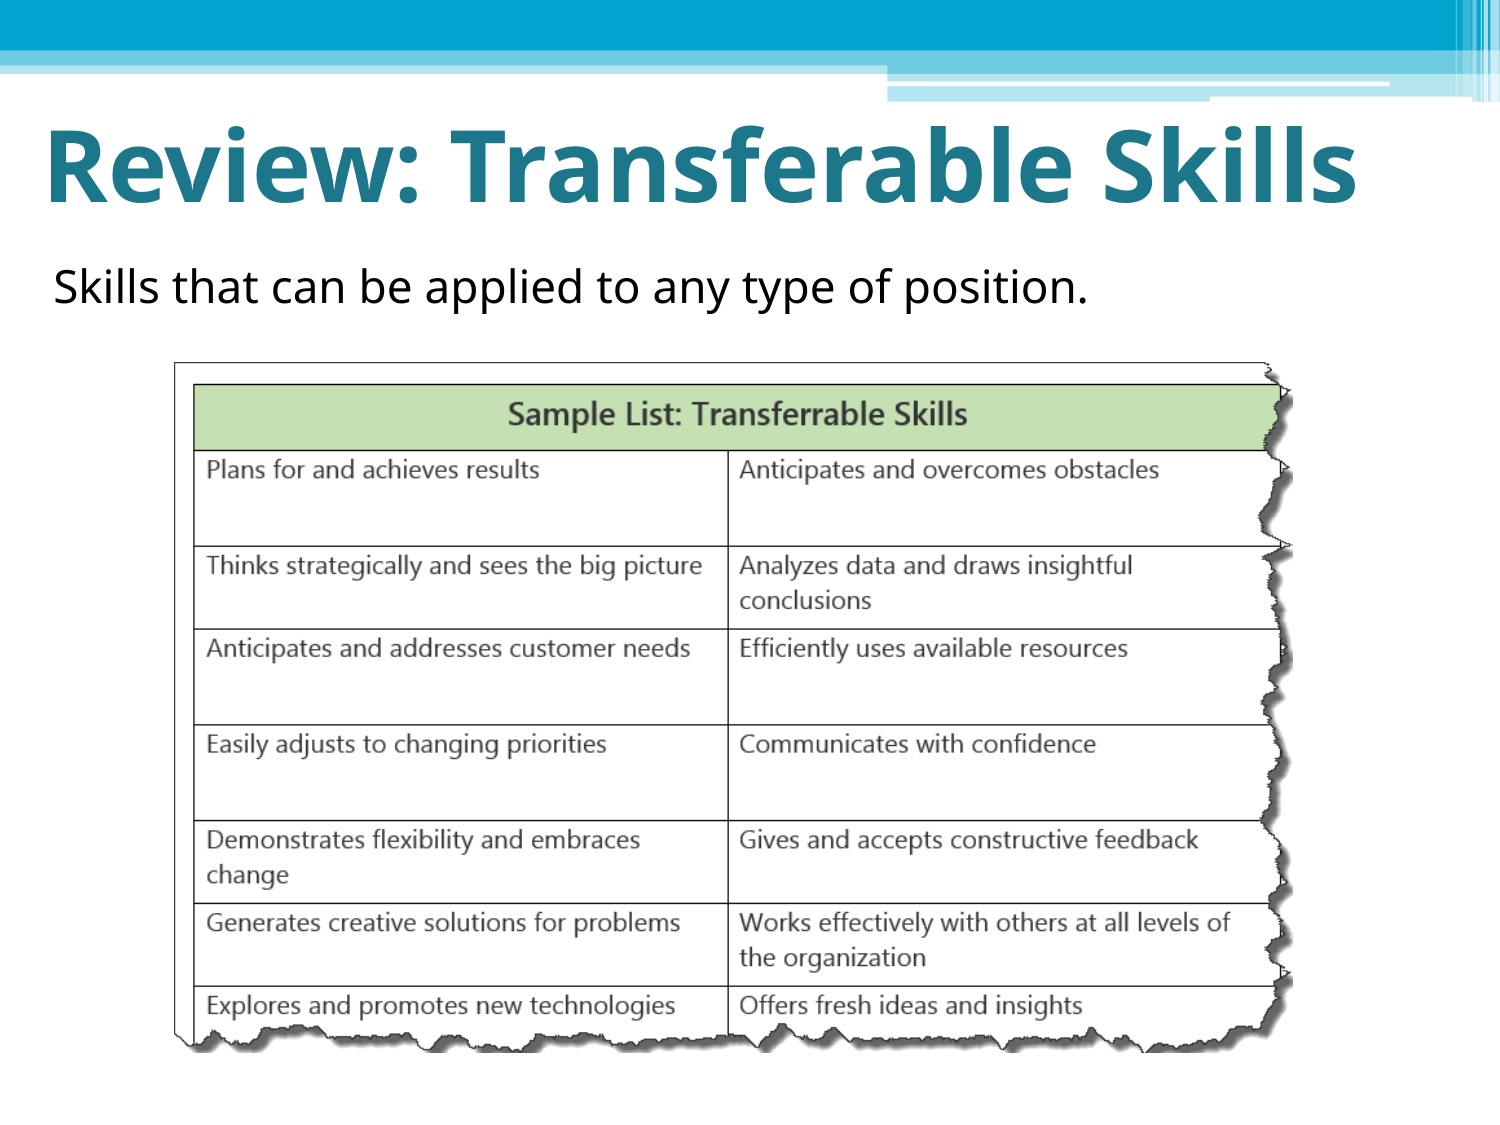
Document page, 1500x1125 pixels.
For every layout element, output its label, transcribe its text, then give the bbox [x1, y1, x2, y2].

list Skills that can be applied to any type of position. [24, 249, 1225, 329]
picture [174, 362, 1293, 1053]
title Review: Transferable Skills [27, 87, 1378, 238]
